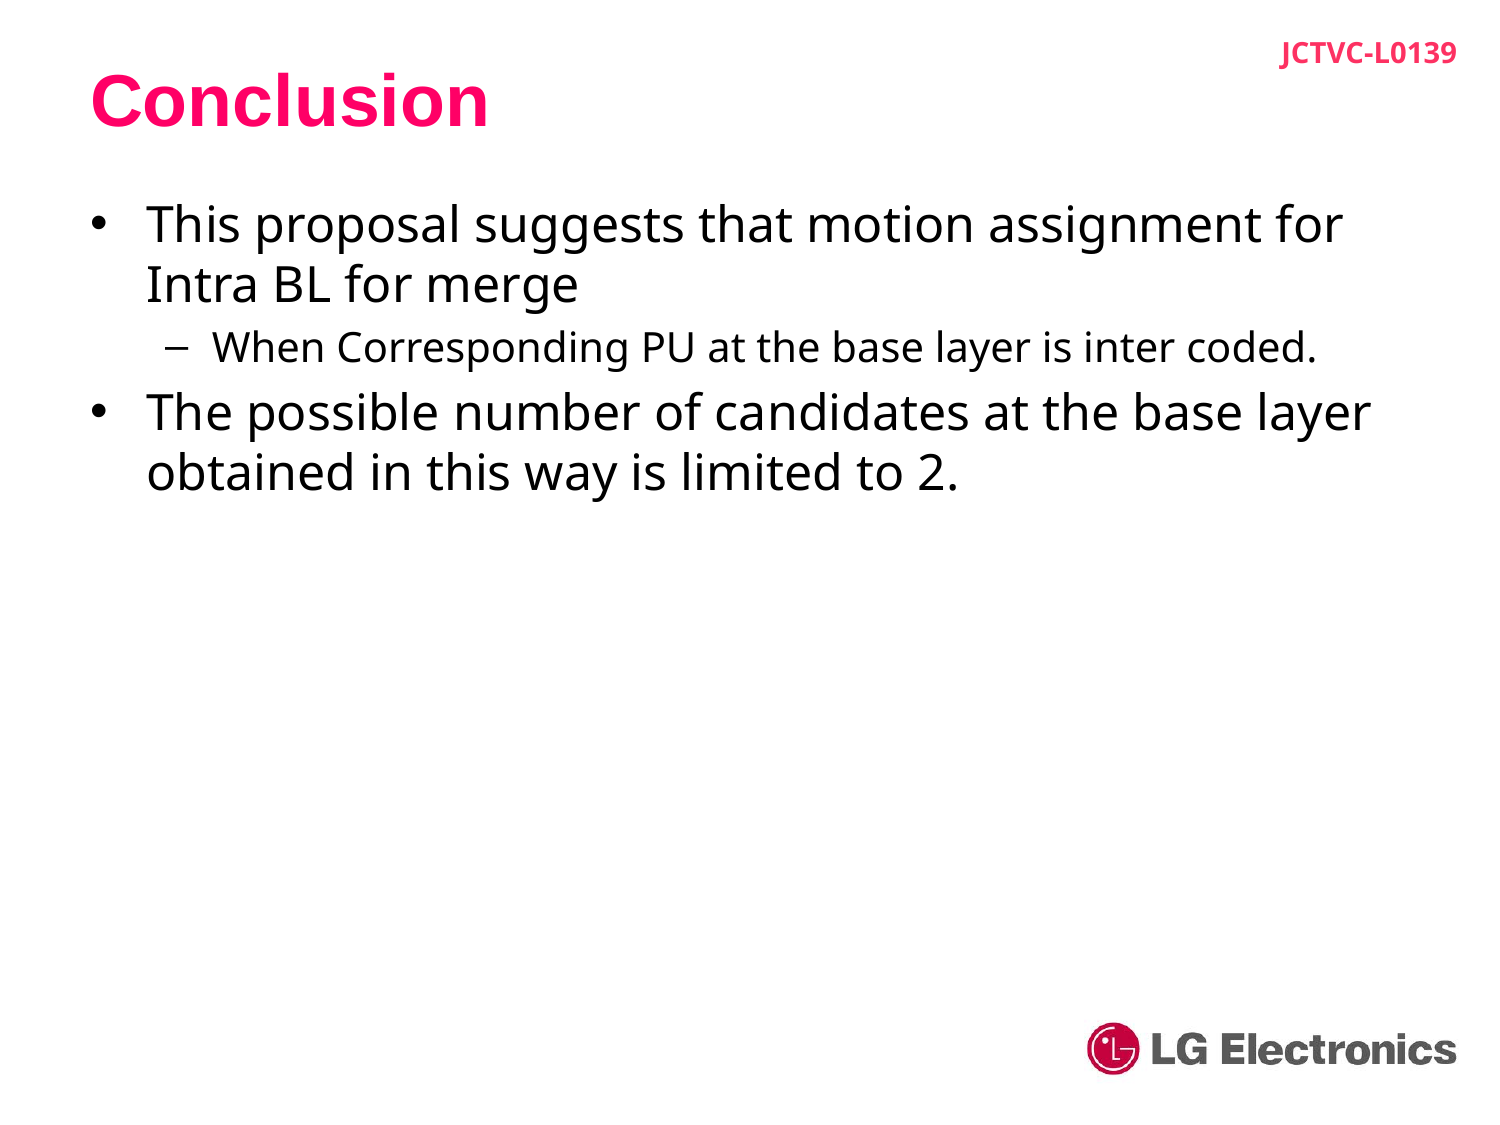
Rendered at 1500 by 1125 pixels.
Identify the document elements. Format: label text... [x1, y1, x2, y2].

list This proposal suggests that motion assignment for Intra BL for merge When Corresponding PU at the base layer is inter coded. The possible number of candidates at the base layer obtained in this way is limited to 2. [75, 184, 1425, 1005]
picture [1084, 1007, 1459, 1091]
text_box JCTVC-L0139 [1241, 27, 1472, 77]
title Conclusion [75, 45, 1425, 149]
